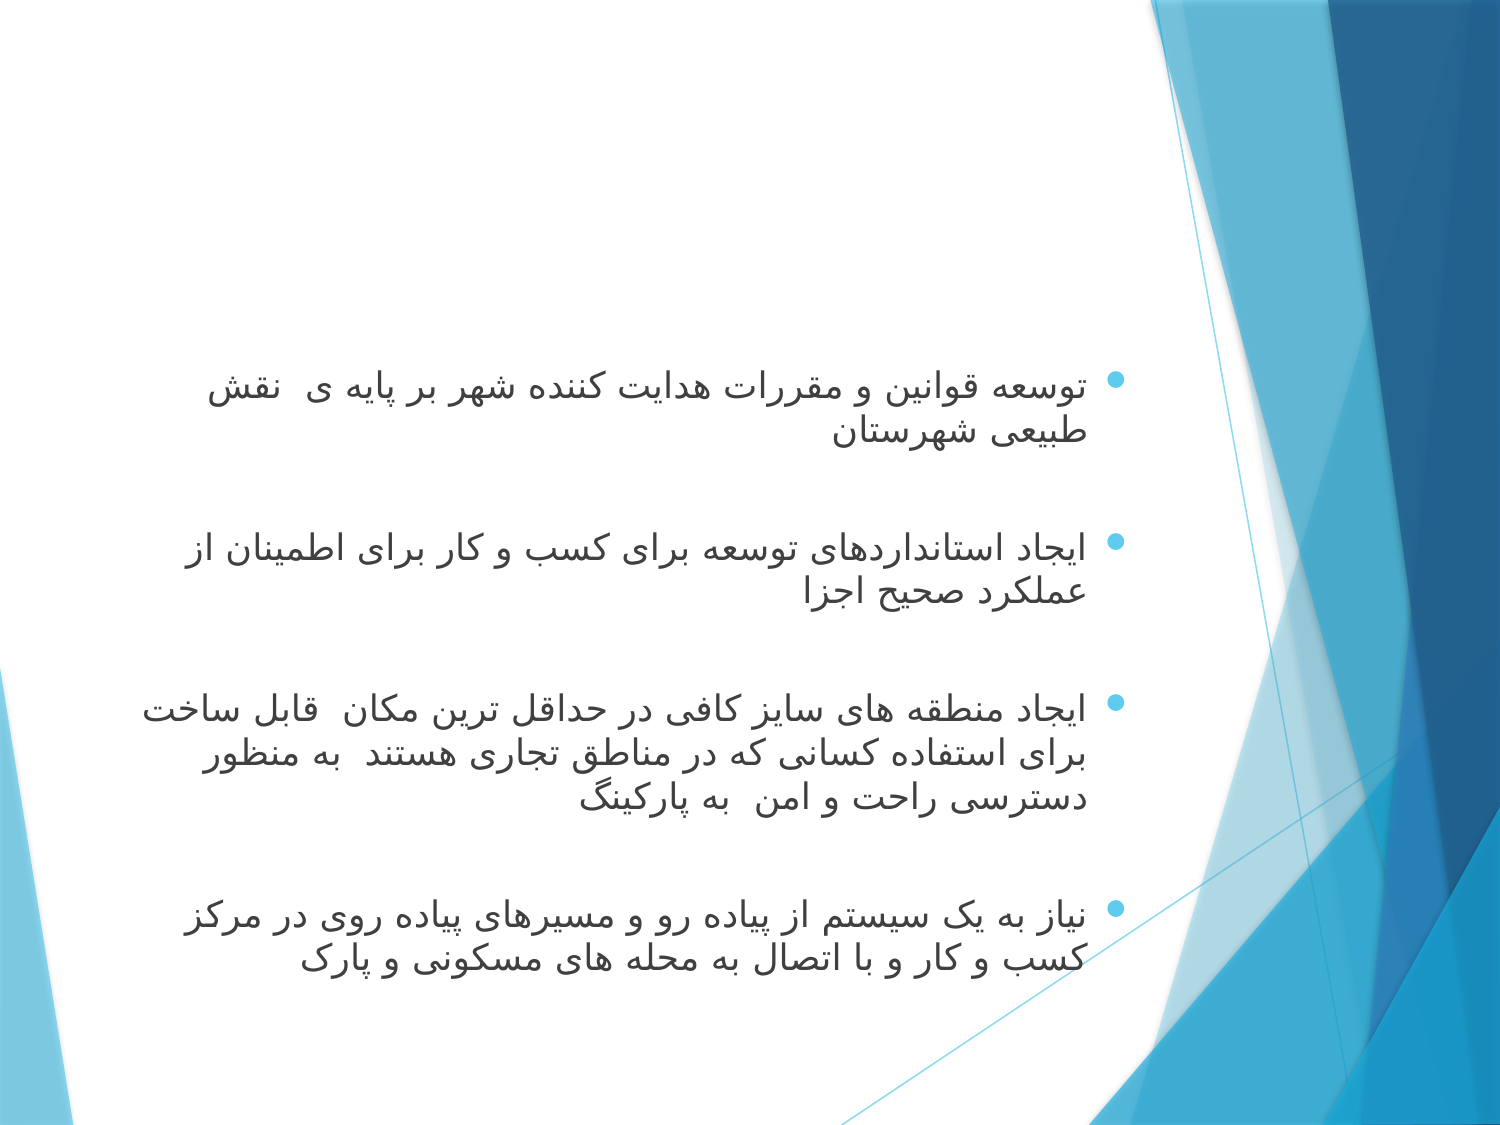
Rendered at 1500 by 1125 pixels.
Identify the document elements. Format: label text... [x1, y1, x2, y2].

list توسعه قوانین و مقررات هدایت کننده شهر بر پایه ی نقش طبیعی شهرستان ایجاد استانداردهای توسعه برای کسب و کار برای اطمینان از عملکرد صحیح اجزا ایجاد منطقه های سایز کافی در حداقل ترین مکان قابل ساخت برای استفاده کسانی که در مناطق تجاری هستند به منظور دسترسی راحت و امن به پارکینگ نیاز به یک سیستم از پیاده رو و مسیرهای پیاده روی در مرکز کسب و کار و با اتصال به محله های مسکونی و پارک [99, 354, 1142, 992]
